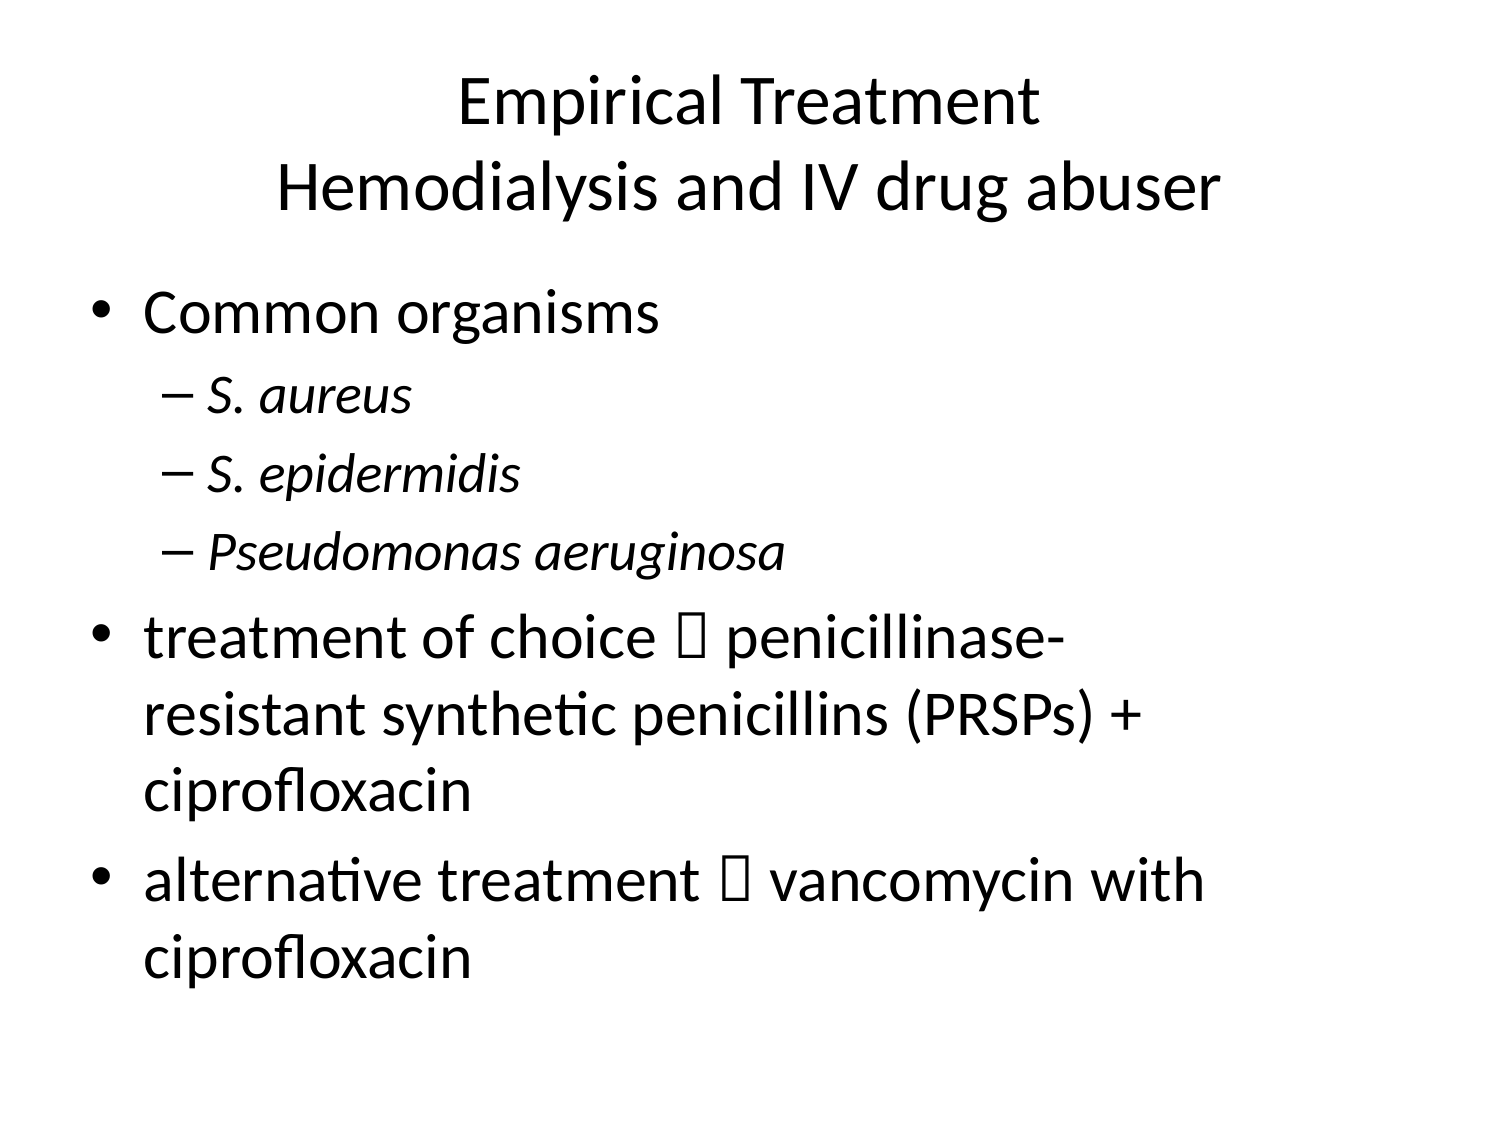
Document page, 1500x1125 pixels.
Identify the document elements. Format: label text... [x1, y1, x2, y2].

title Empirical Treatment Hemodialysis and IV drug abuser [75, 45, 1425, 233]
list Common organisms S. aureus S. epidermidis Pseudomonas aeruginosa treatment of choice  penicillinase-resistant synthetic penicillins (PRSPs) + ciprofloxacin alternative treatment  vancomycin with ciprofloxacin [75, 262, 1425, 1005]
